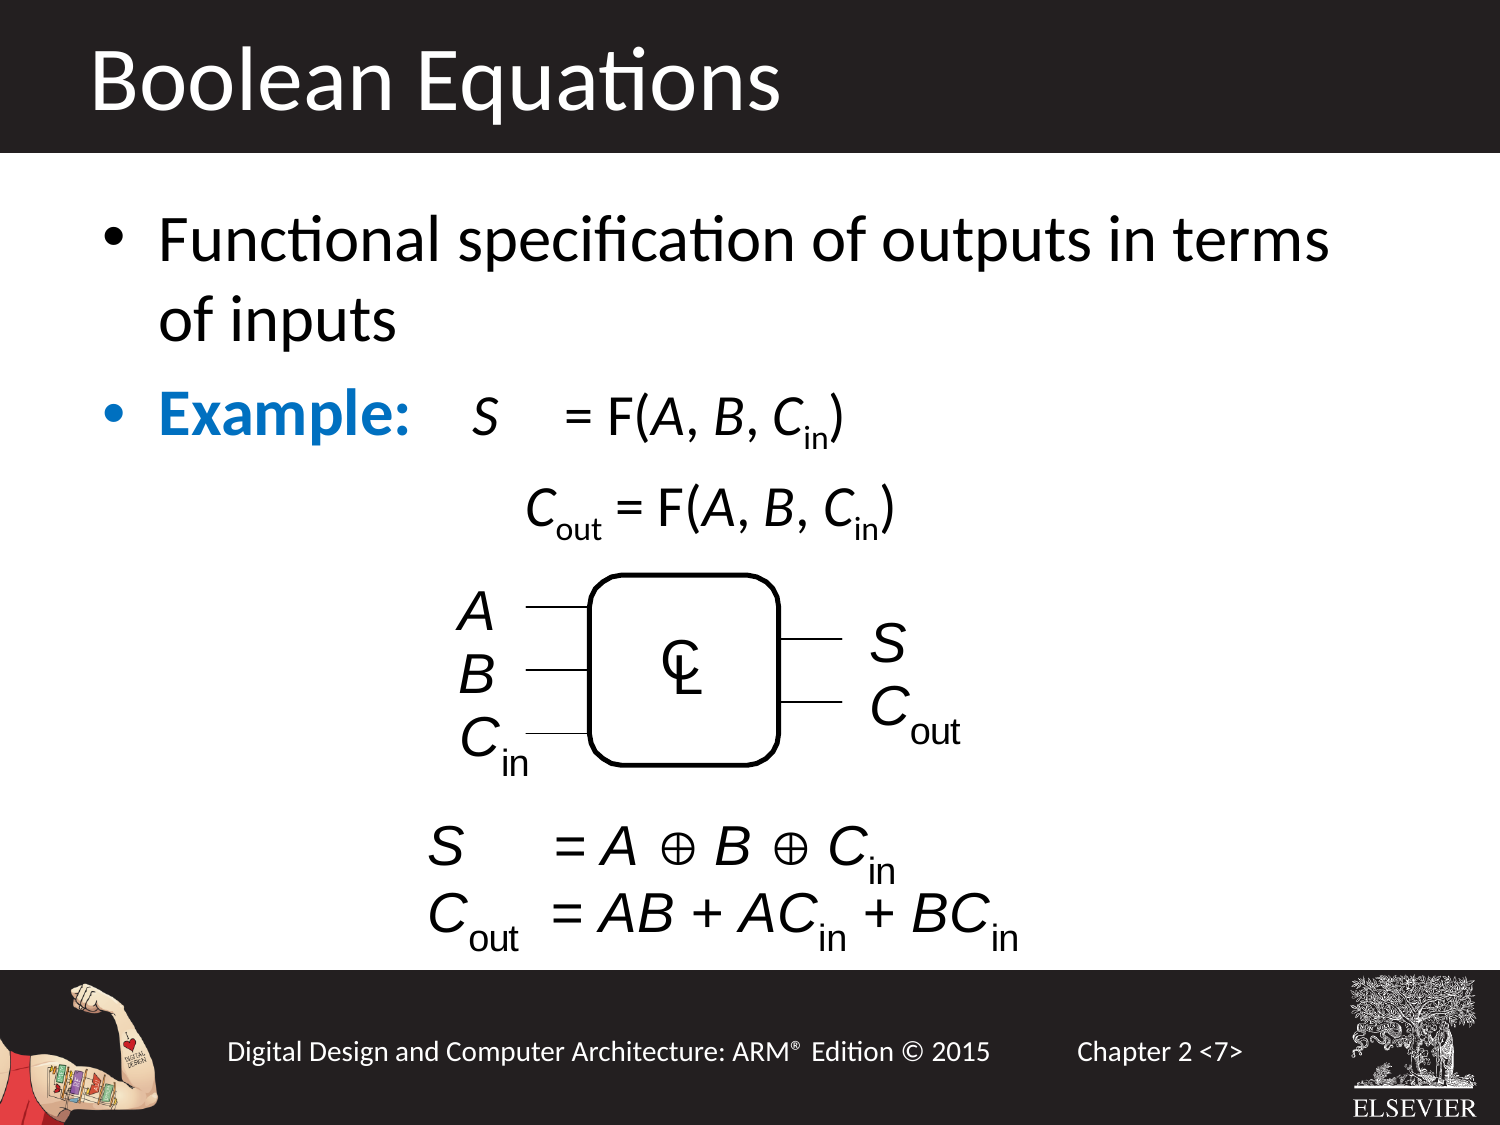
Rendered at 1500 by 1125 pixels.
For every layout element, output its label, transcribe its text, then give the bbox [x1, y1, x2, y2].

text_box Boolean Equations [75, 11, 1375, 136]
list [387, 531, 1076, 976]
list Functional specification of outputs in terms of inputs Example: S = F(A, B, Cin) Cout = F(A, B, Cin) [87, 187, 1363, 1000]
picture [1350, 974, 1477, 1117]
picture [0, 979, 163, 1125]
